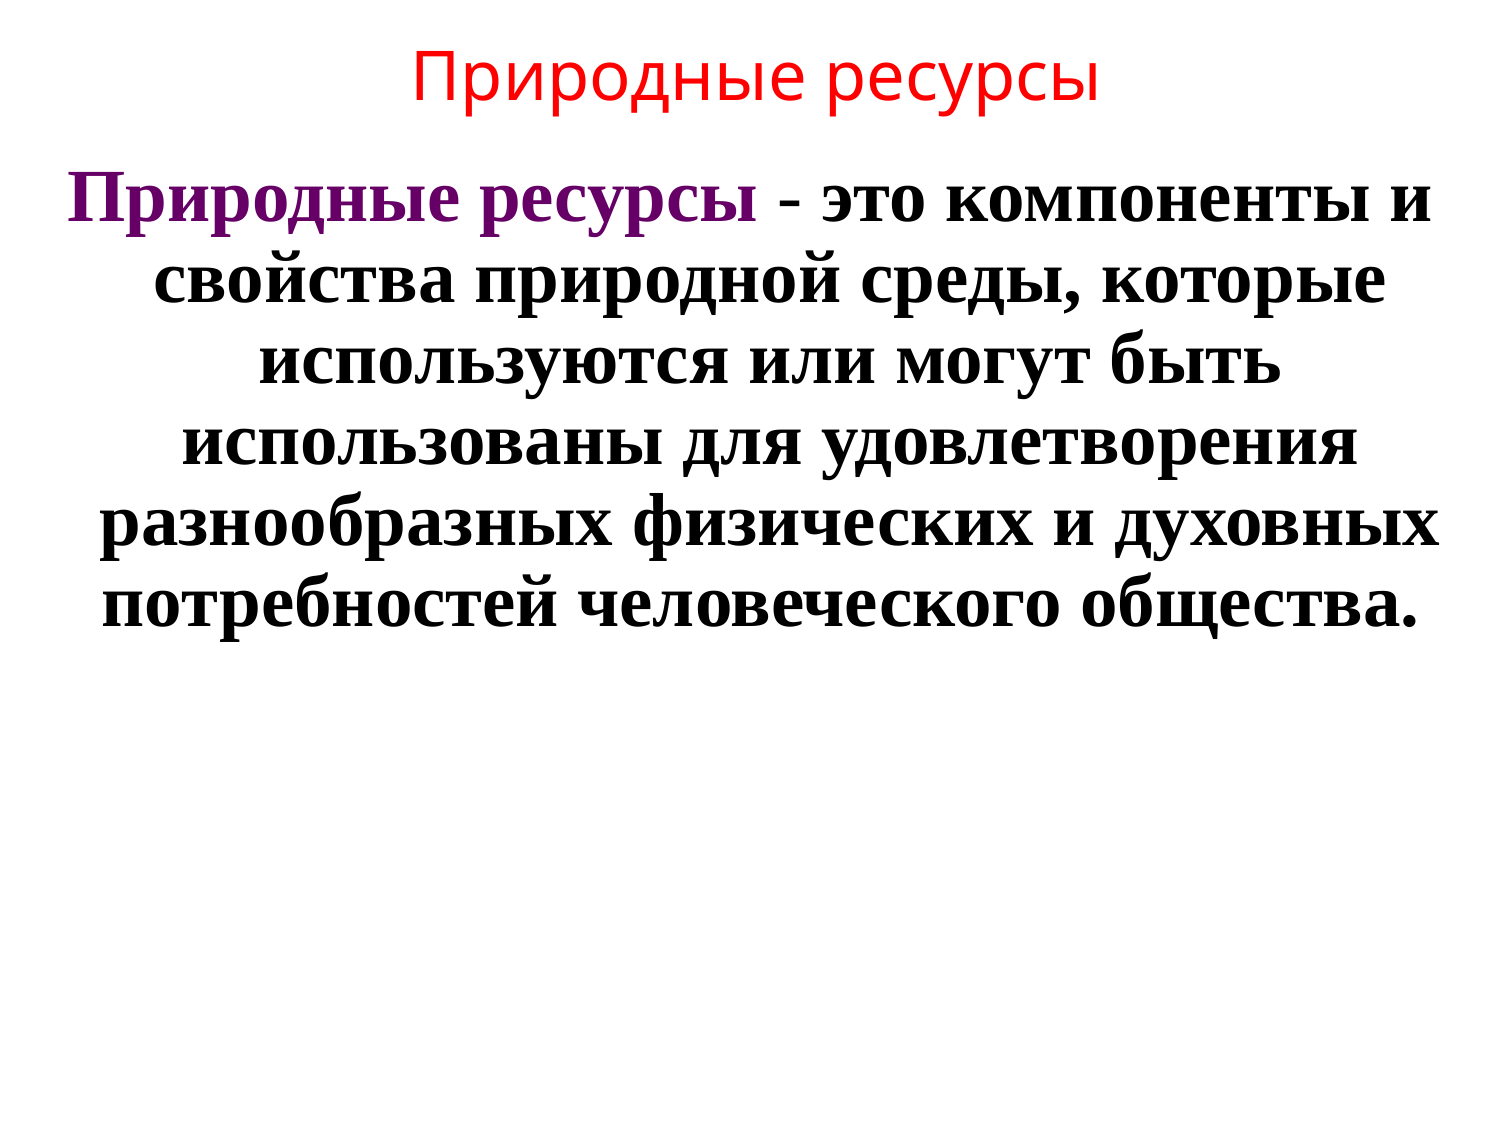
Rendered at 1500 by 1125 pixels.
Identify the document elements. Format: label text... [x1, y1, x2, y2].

list Природные ресурсы - это компоненты и свойства природной среды, которые используются или могут быть использованы для удовлетворения разнообразных физических и духовных потребностей человеческого общества. [0, 149, 1483, 1125]
title Природные ресурсы [88, 19, 1425, 138]
